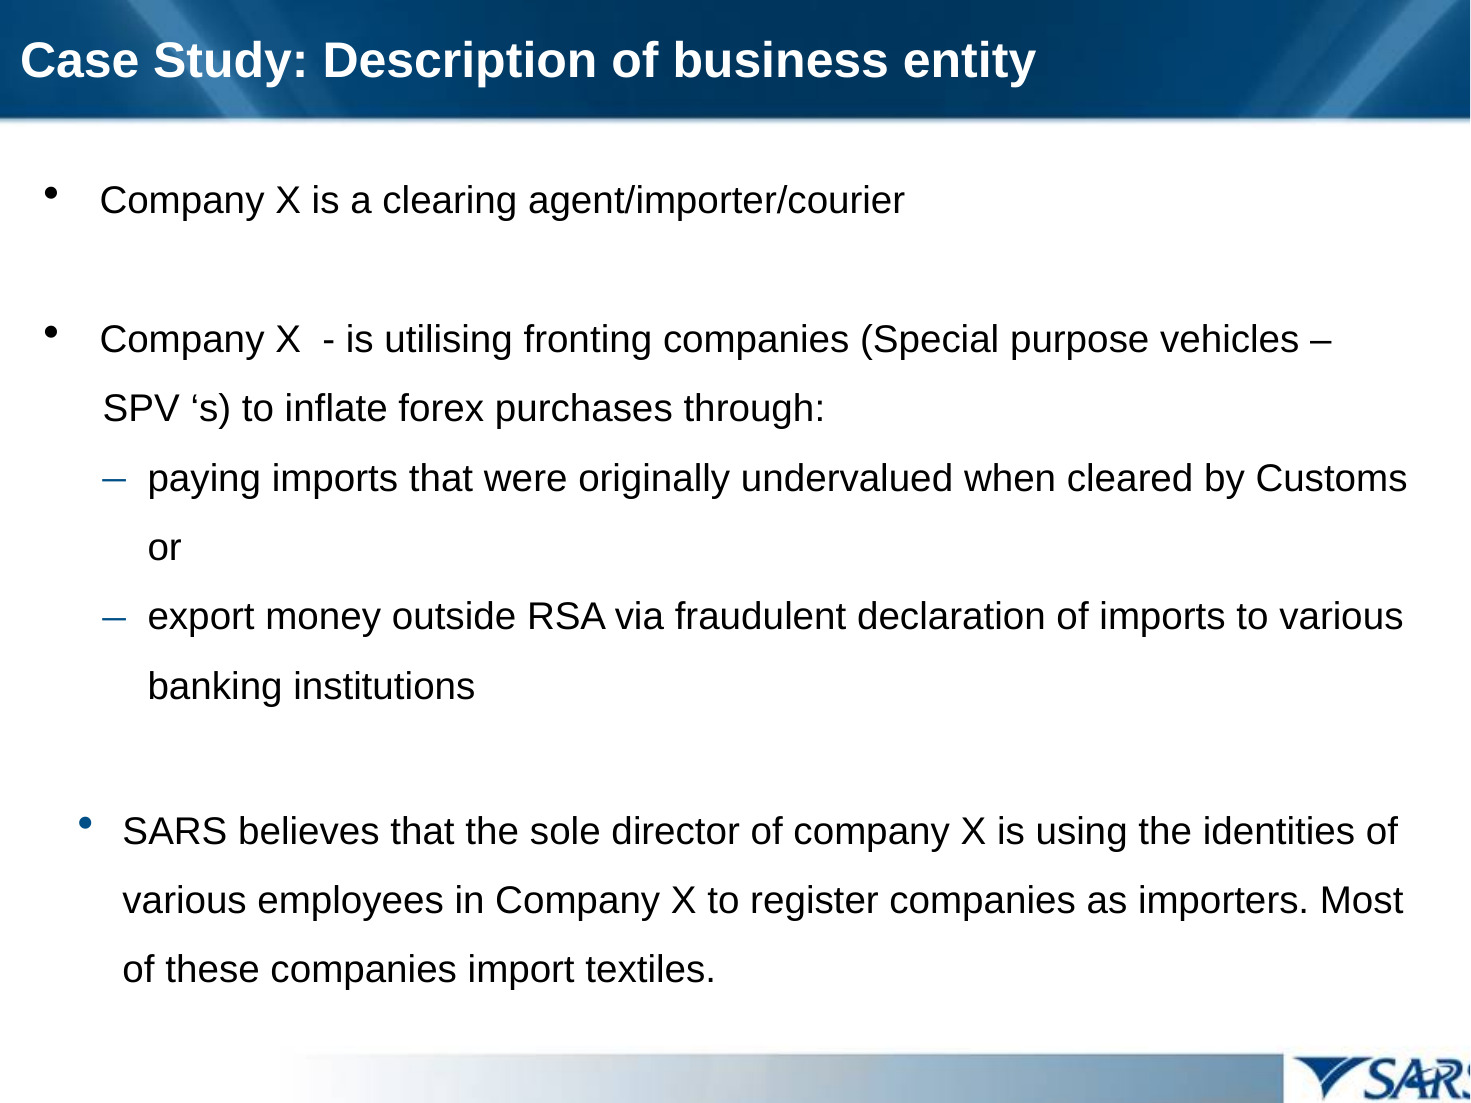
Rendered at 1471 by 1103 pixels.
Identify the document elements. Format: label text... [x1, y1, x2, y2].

title Case Study: Description of business entity [19, 26, 1463, 88]
list Company X is a clearing agent/importer/courier Company X - is utilising fronting companies (Special purpose vehicles – SPV ‘s) to inflate forex purchases through: paying imports that were originally undervalued when cleared by Customs or export money outside RSA via fraudulent declaration of imports to various banking institutions SARS believes that the sole director of company X is using the identities of various employees in Company X to register companies as importers. Most of these companies import textiles. [43, 151, 1422, 994]
picture [0, 0, 1471, 1103]
